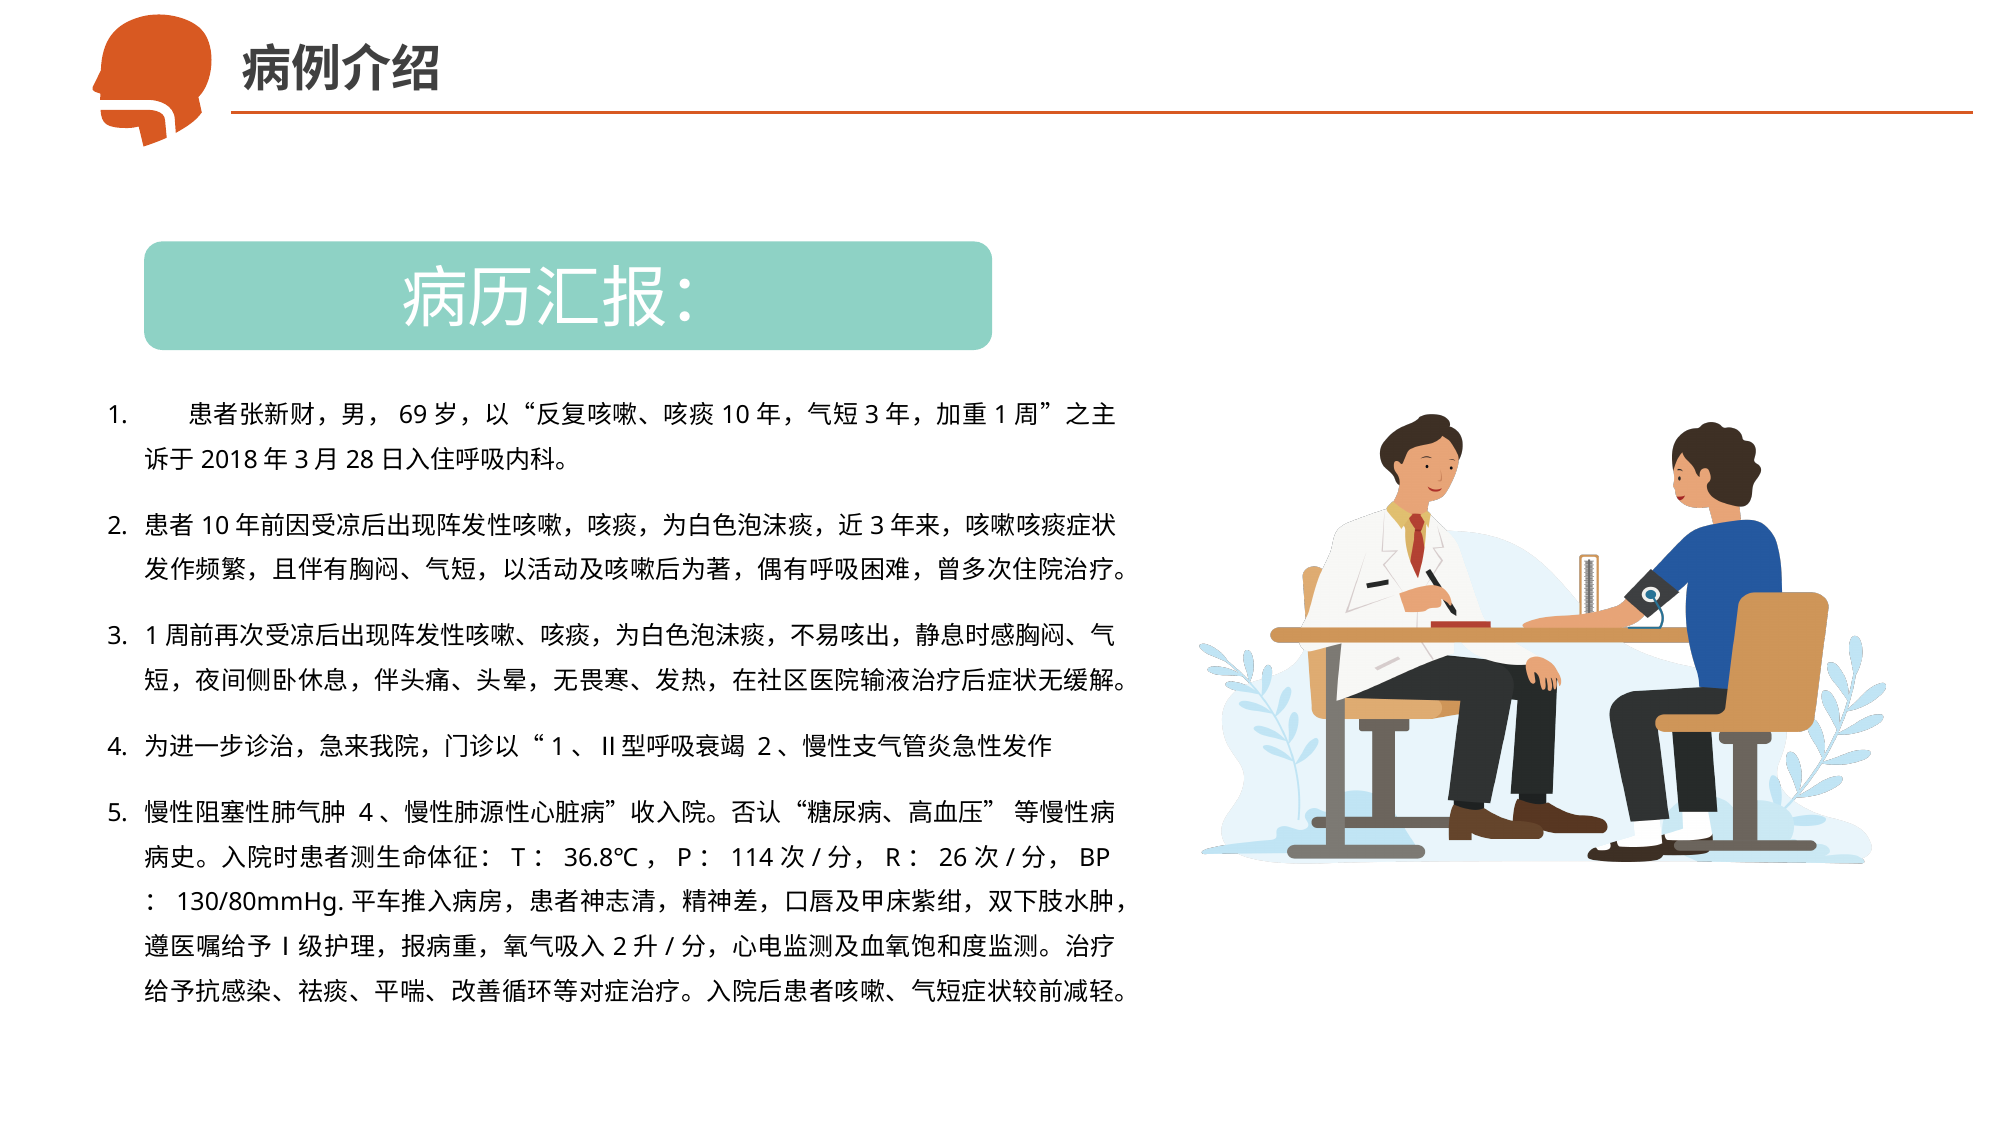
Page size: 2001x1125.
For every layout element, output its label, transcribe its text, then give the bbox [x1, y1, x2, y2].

text_box 患者张新财，男，69岁，以“反复咳嗽、咳痰10年，气短3年，加重1周”之主诉于2018年3月28日入住呼吸内科。 患者10年前因受凉后出现阵发性咳嗽，咳痰，为白色泡沫痰，近3年来，咳嗽咳痰症状发作频繁，且伴有胸闷、气短，以活动及咳嗽后为著，偶有呼吸困难，曾多次住院治疗。 1周前再次受凉后出现阵发性咳嗽、咳痰，为白色泡沫痰，不易咳出，静息时感胸闷、气短，夜间侧卧休息，伴头痛、头晕，无畏寒、发热，在社区医院输液治疗后症状无缓解。 为进一步诊治，急来我院，门诊以“1、Ⅱ型呼吸衰竭 2、慢性支气管炎急性发作 慢性阻塞性肺气肿 4、慢性肺源性心脏病”收入院。否认“糖尿病、高血压” 等慢性病病史。入院时患者测生命体征：T：36.8℃，P：114次/分，R：26次/分，BP：130/80mmHg.平车推入病房，患者神志清，精神差，口唇及甲床紫绀，双下肢水肿，遵医嘱给予Ⅰ级护理，报病重，氧气吸入2升/分，心电监测及血氧饱和度监测。治疗给予抗感染、祛痰、平喘、改善循环等对症治疗。入院后患者咳嗽、气短症状较前减轻。 [92, 376, 1132, 1125]
text_box [1164, 320, 1936, 973]
text_box [143, 240, 994, 352]
text_box 病例介绍 [227, 36, 505, 125]
text_box 病历汇报： [386, 247, 750, 343]
text_box [100, 109, 167, 147]
text_box [92, 14, 212, 134]
